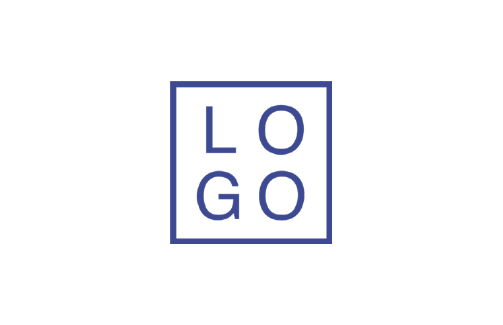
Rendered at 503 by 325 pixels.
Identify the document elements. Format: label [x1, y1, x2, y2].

picture [170, 81, 332, 244]
